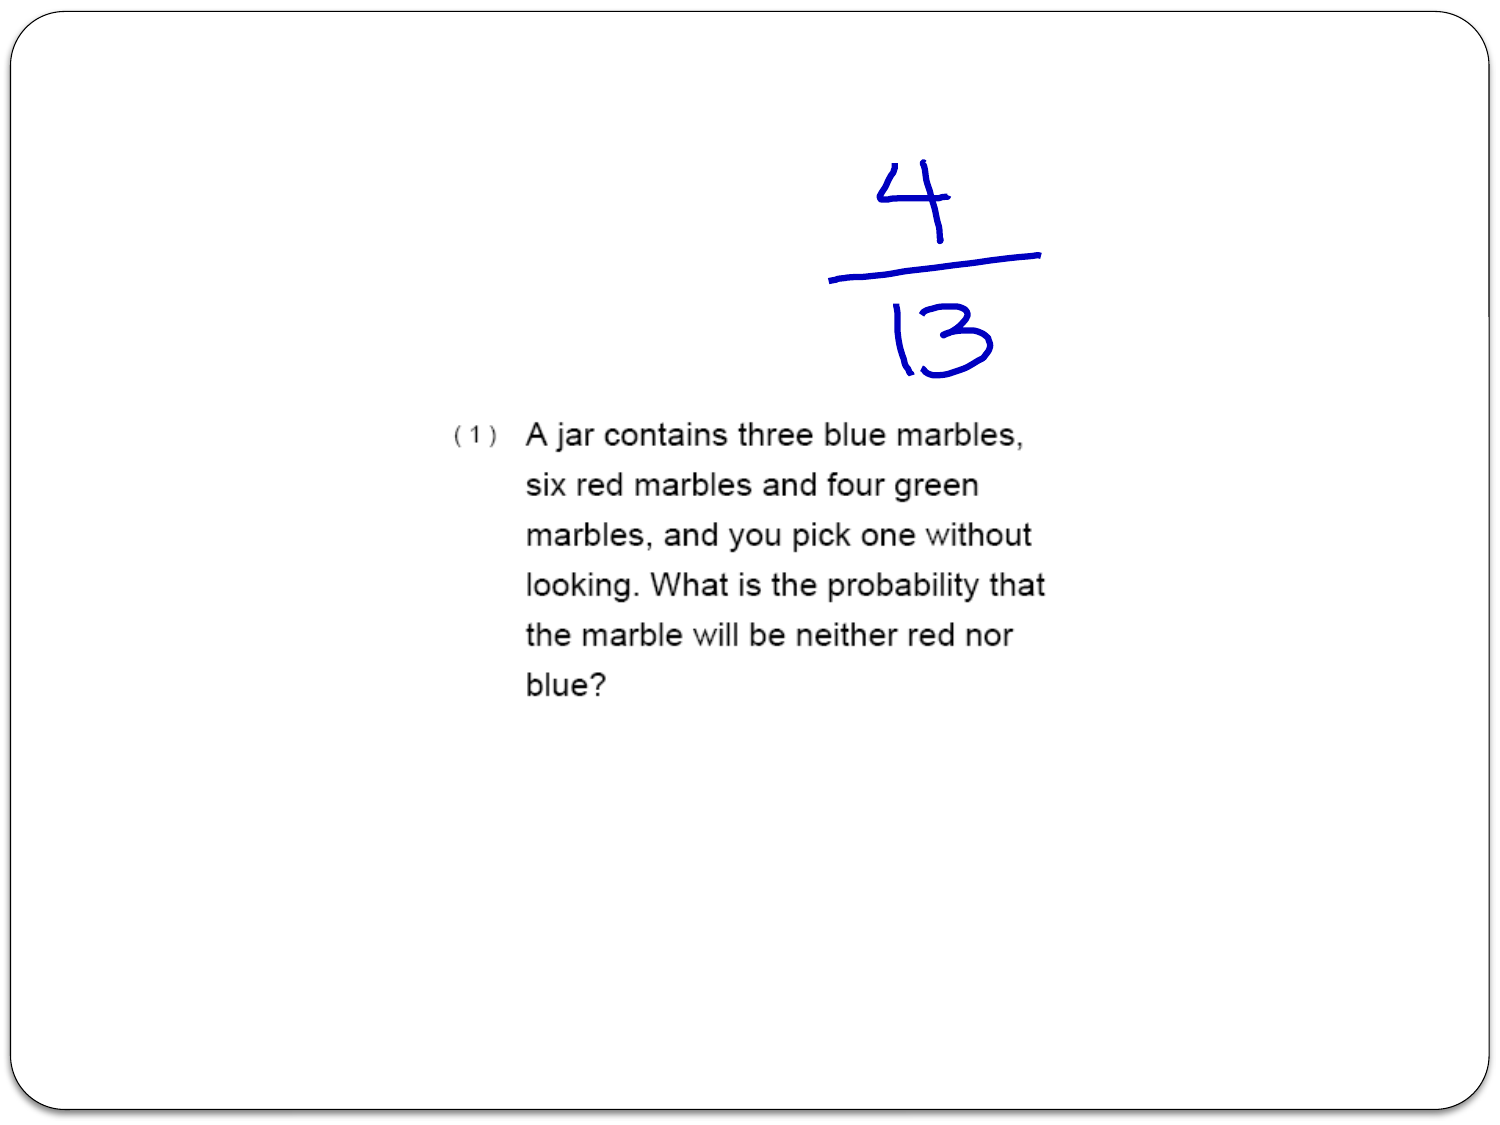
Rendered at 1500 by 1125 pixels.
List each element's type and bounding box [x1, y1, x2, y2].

picture [443, 398, 1057, 726]
text_box [895, 303, 913, 376]
text_box [920, 305, 991, 377]
text_box [878, 163, 930, 201]
text_box [828, 254, 1042, 282]
text_box [922, 161, 942, 239]
text_box [929, 183, 949, 200]
